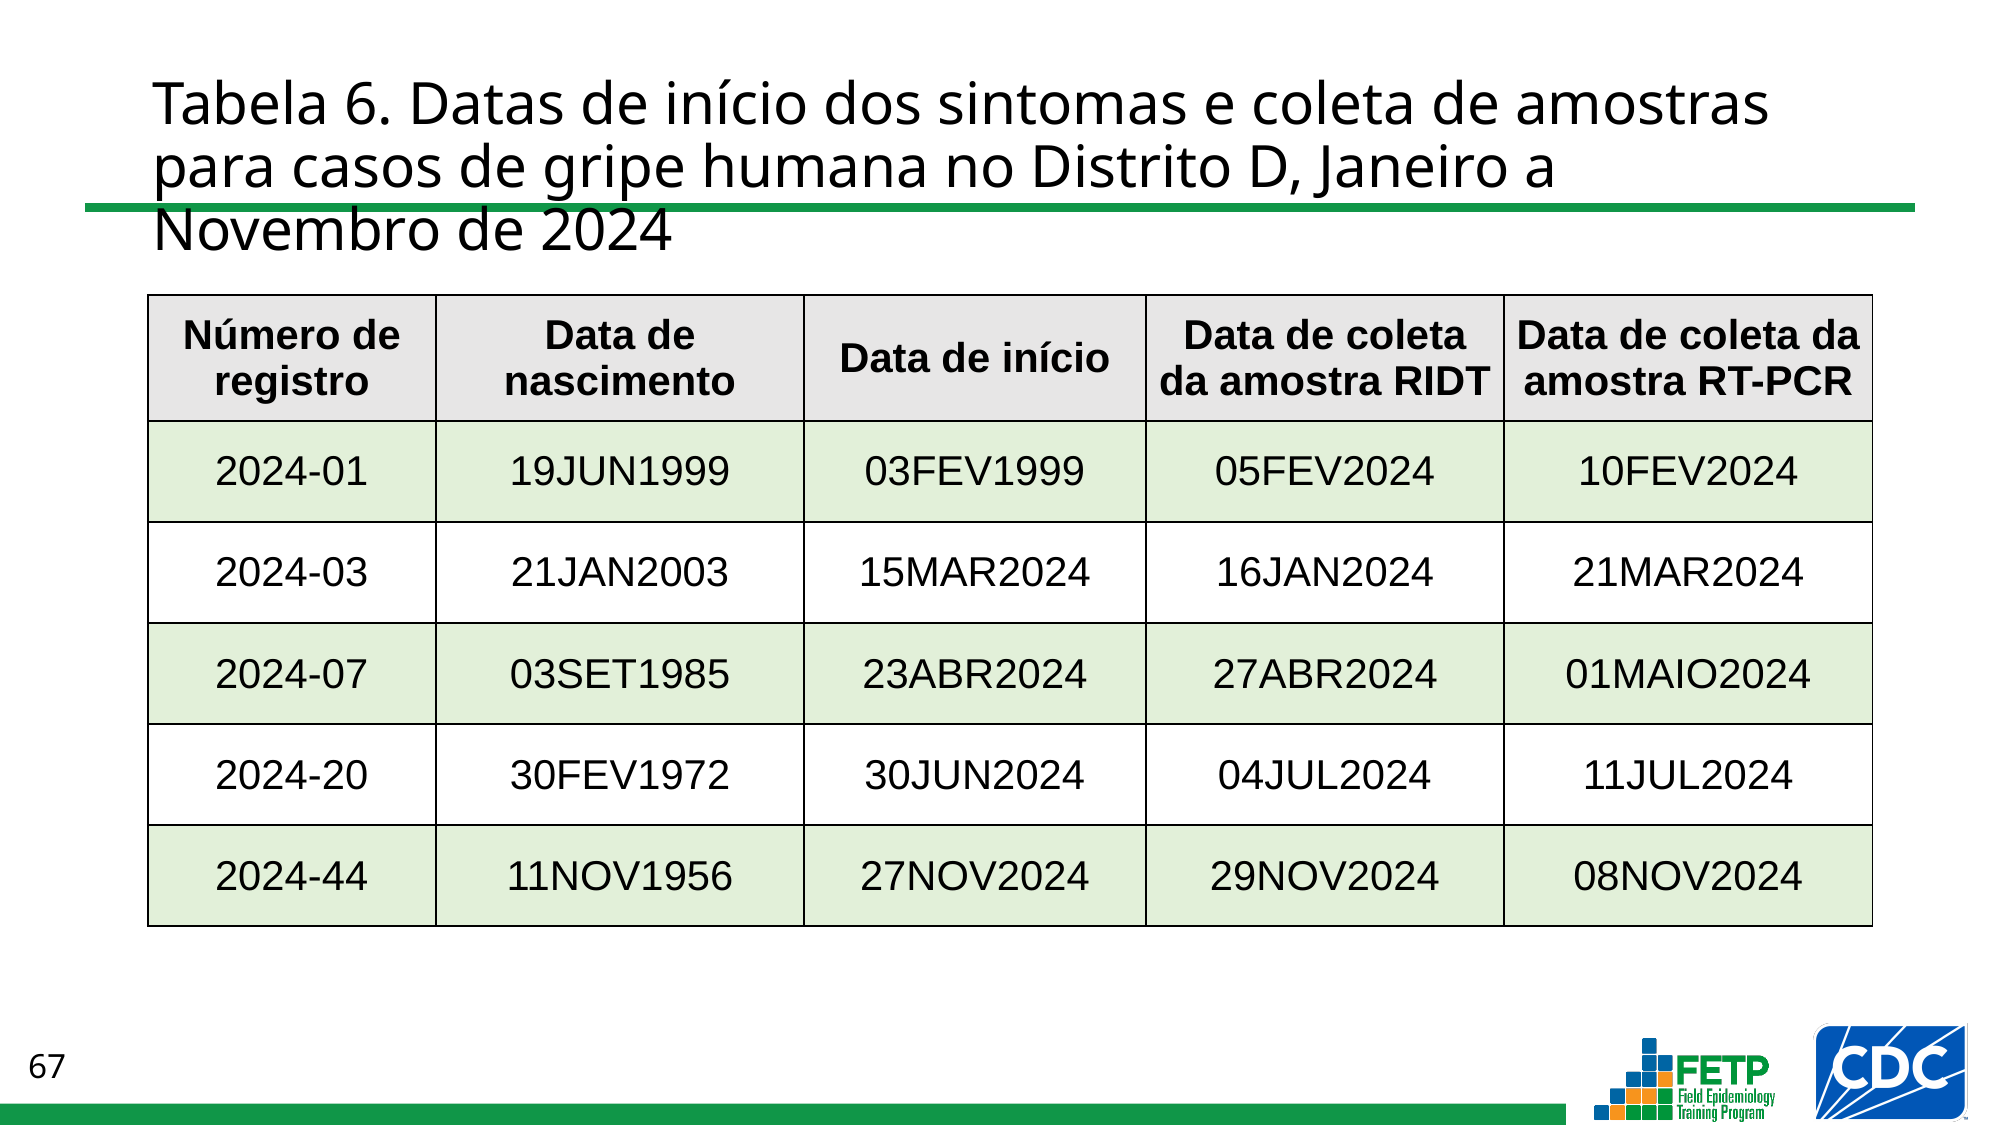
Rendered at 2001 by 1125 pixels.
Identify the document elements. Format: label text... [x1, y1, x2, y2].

table_header Número de registro [149, 296, 435, 420]
table_cell 01MAIO2024 [1505, 624, 1872, 723]
table_cell 30FEV1972 [437, 725, 803, 824]
table_cell 05FEV2024 [1147, 422, 1503, 521]
table_cell 2024-07 [149, 624, 435, 723]
table_cell 11NOV1956 [437, 826, 803, 925]
table_cell 27NOV2024 [805, 826, 1145, 925]
table_cell 30JUN2024 [805, 725, 1145, 824]
title Tabela 6. Datas de início dos sintomas e coleta de amostras para casos de gripe humana no Distrito D, Janeiro a Novembro de 2024 [137, 67, 1863, 207]
table_cell 23ABR2024 [805, 624, 1145, 723]
table_cell 2024-03 [149, 523, 435, 622]
table_cell 16JAN2024 [1147, 523, 1503, 622]
table_cell 27ABR2024 [1147, 624, 1503, 723]
table_cell 04JUL2024 [1147, 725, 1503, 824]
table_cell 2024-01 [149, 422, 435, 521]
table_cell 21MAR2024 [1505, 523, 1872, 622]
picture [1594, 1038, 1775, 1122]
table_cell 08NOV2024 [1505, 826, 1872, 925]
table_header Data de coleta da amostra RT-PCR [1505, 296, 1872, 420]
table_header Data de coleta da amostra RIDT [1147, 296, 1503, 420]
table_header Data de nascimento [437, 296, 803, 420]
table_header Data de início [805, 296, 1145, 420]
table_cell 03FEV1999 [805, 422, 1145, 521]
table_cell 21JAN2003 [437, 523, 803, 622]
table_cell 03SET1985 [437, 624, 803, 723]
table_cell 2024-20 [149, 725, 435, 824]
picture [1813, 1023, 1968, 1122]
table_cell 19JUN1999 [437, 422, 803, 521]
table_cell 15MAR2024 [805, 523, 1145, 622]
table_cell 11JUL2024 [1505, 725, 1872, 824]
table_cell 29NOV2024 [1147, 826, 1503, 925]
table_cell 10FEV2024 [1505, 422, 1872, 521]
table_cell 2024-44 [149, 826, 435, 925]
